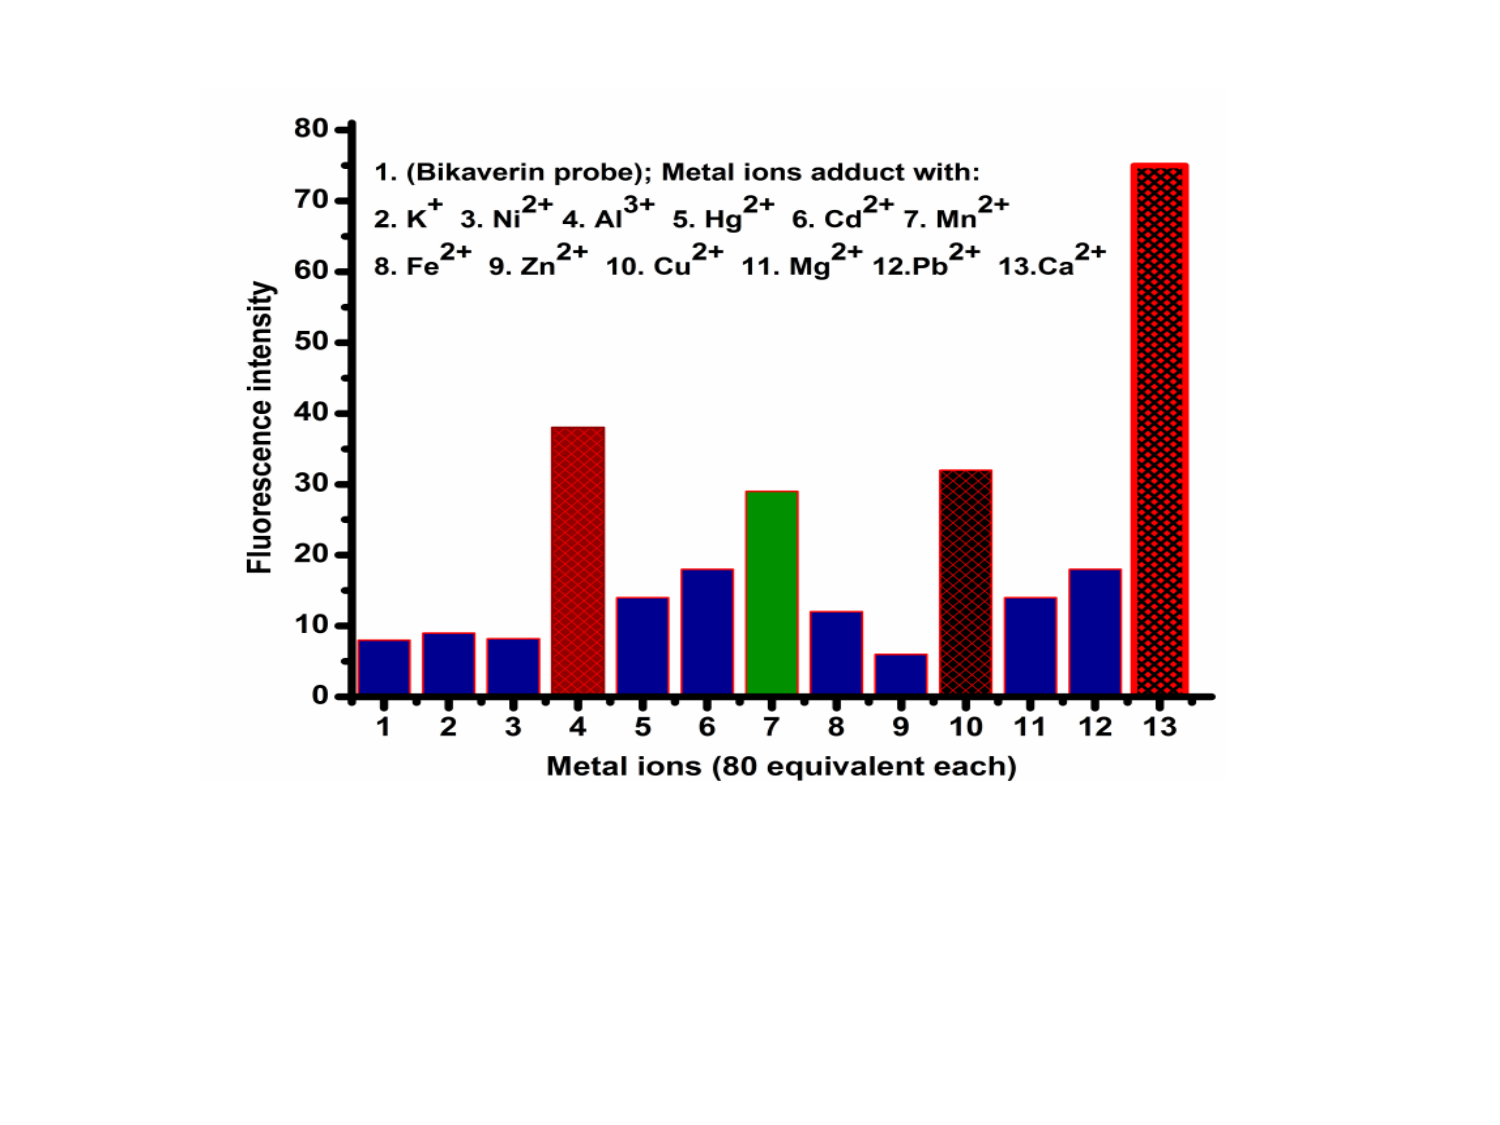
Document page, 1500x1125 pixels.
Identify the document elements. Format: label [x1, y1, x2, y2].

picture [199, 87, 1226, 782]
